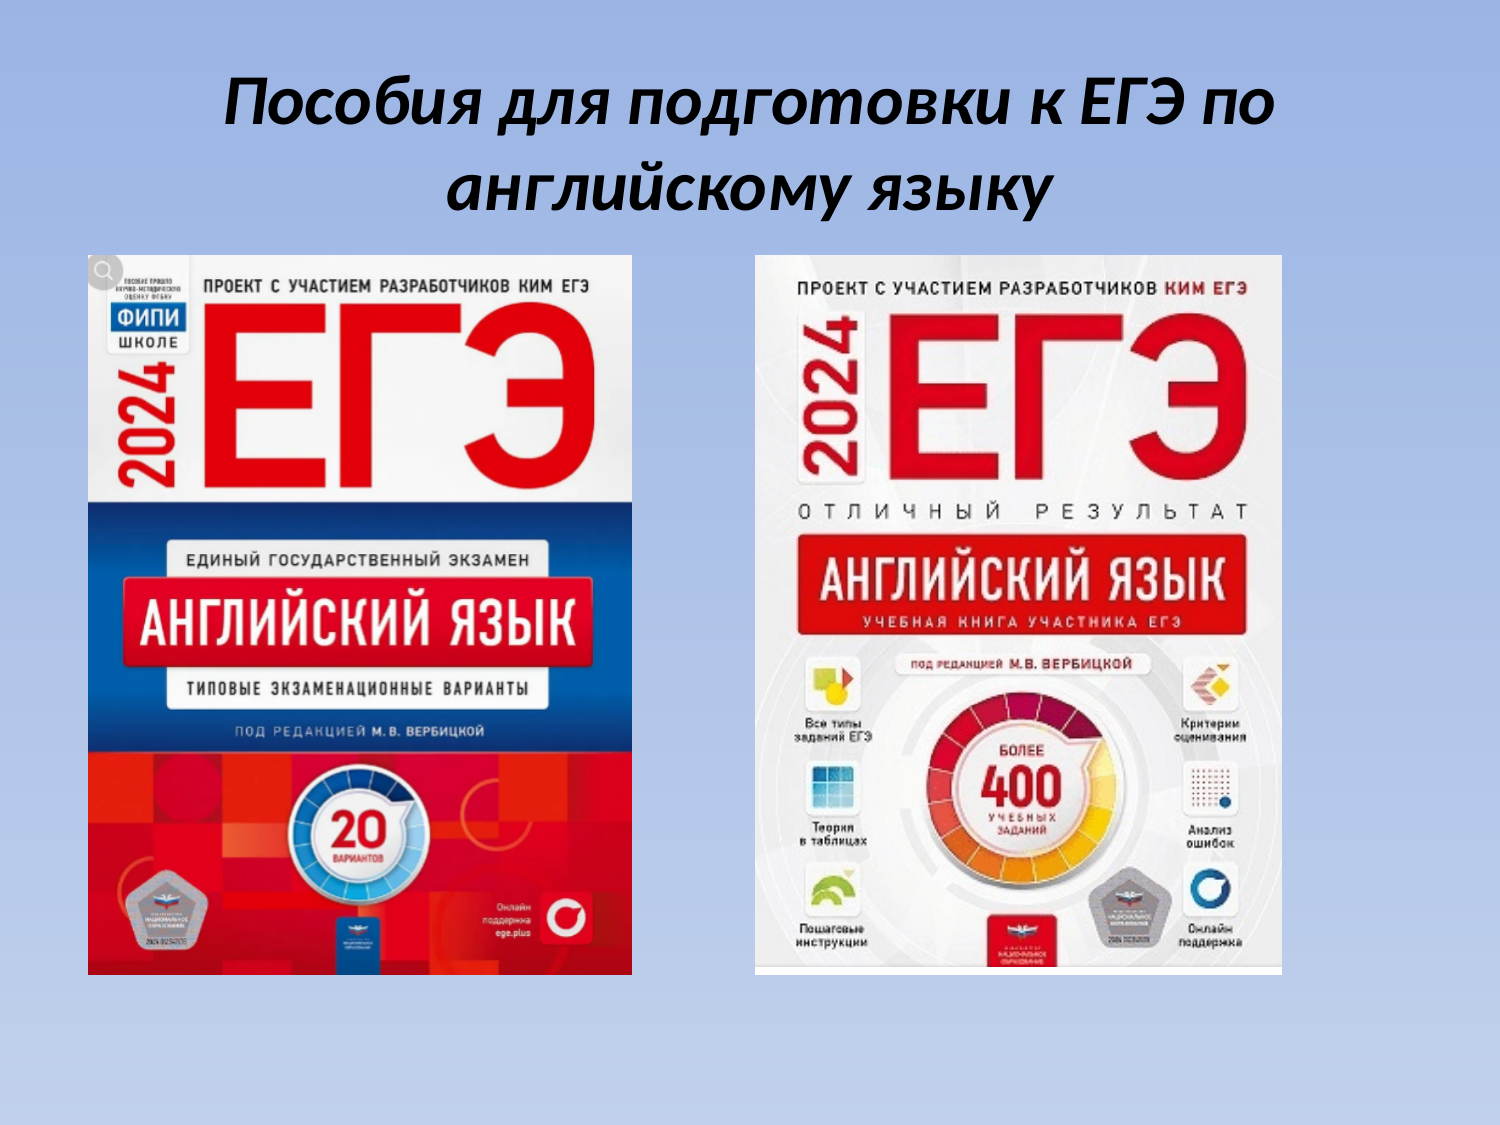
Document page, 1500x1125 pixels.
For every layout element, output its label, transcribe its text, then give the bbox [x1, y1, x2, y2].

picture [754, 255, 1282, 975]
title Пособия для подготовки к ЕГЭ по английскому языку [75, 45, 1425, 233]
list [88, 255, 632, 975]
